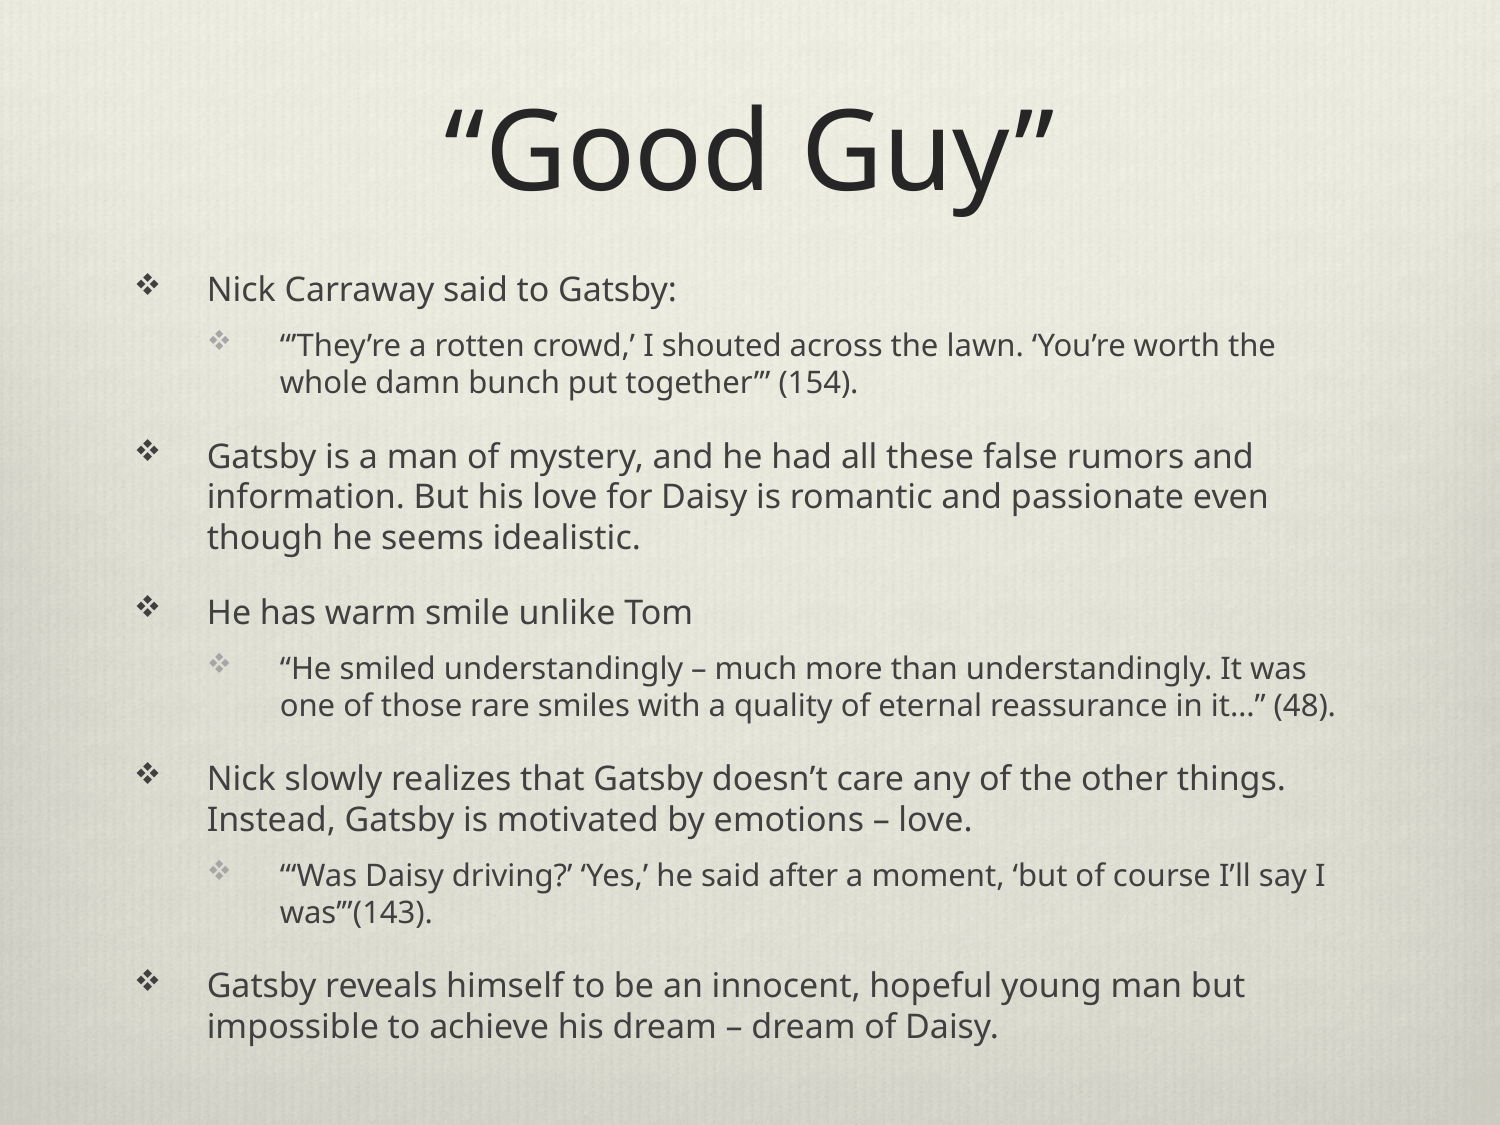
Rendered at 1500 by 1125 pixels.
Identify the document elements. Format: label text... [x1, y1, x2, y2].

list Nick Carraway said to Gatsby: “’They’re a rotten crowd,’ I shouted across the lawn. ‘You’re worth the whole damn bunch put together’” (154). Gatsby is a man of mystery, and he had all these false rumors and information. But his love for Daisy is romantic and passionate even though he seems idealistic. He has warm smile unlike Tom “He smiled understandingly – much more than understandingly. It was one of those rare smiles with a quality of eternal reassurance in it…” (48). Nick slowly realizes that Gatsby doesn’t care any of the other things. Instead, Gatsby is motivated by emotions – love. “‘Was Daisy driving?’ ‘Yes,’ he said after a moment, ‘but of course I’ll say I was’”(143). Gatsby reveals himself to be an innocent, hopeful young man but impossible to achieve his dream – dream of Daisy. [119, 260, 1381, 1063]
title “Good Guy” [119, 51, 1381, 240]
